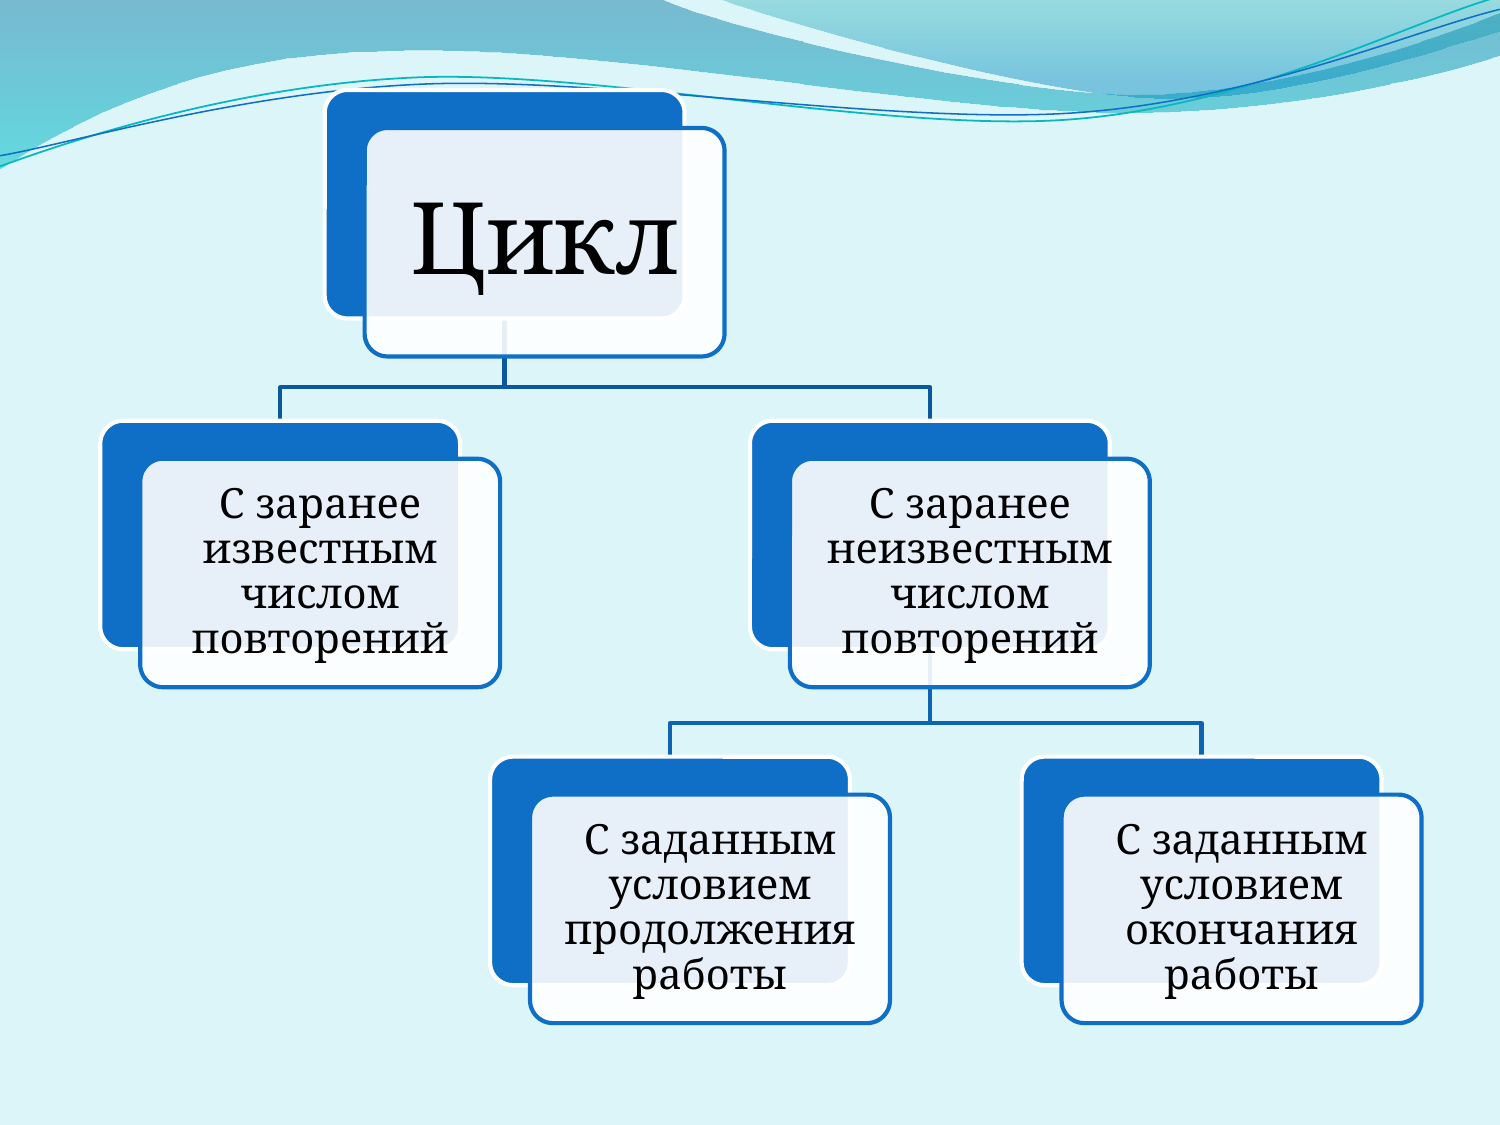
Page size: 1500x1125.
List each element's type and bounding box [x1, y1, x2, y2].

text_box [135, 89, 1424, 1024]
